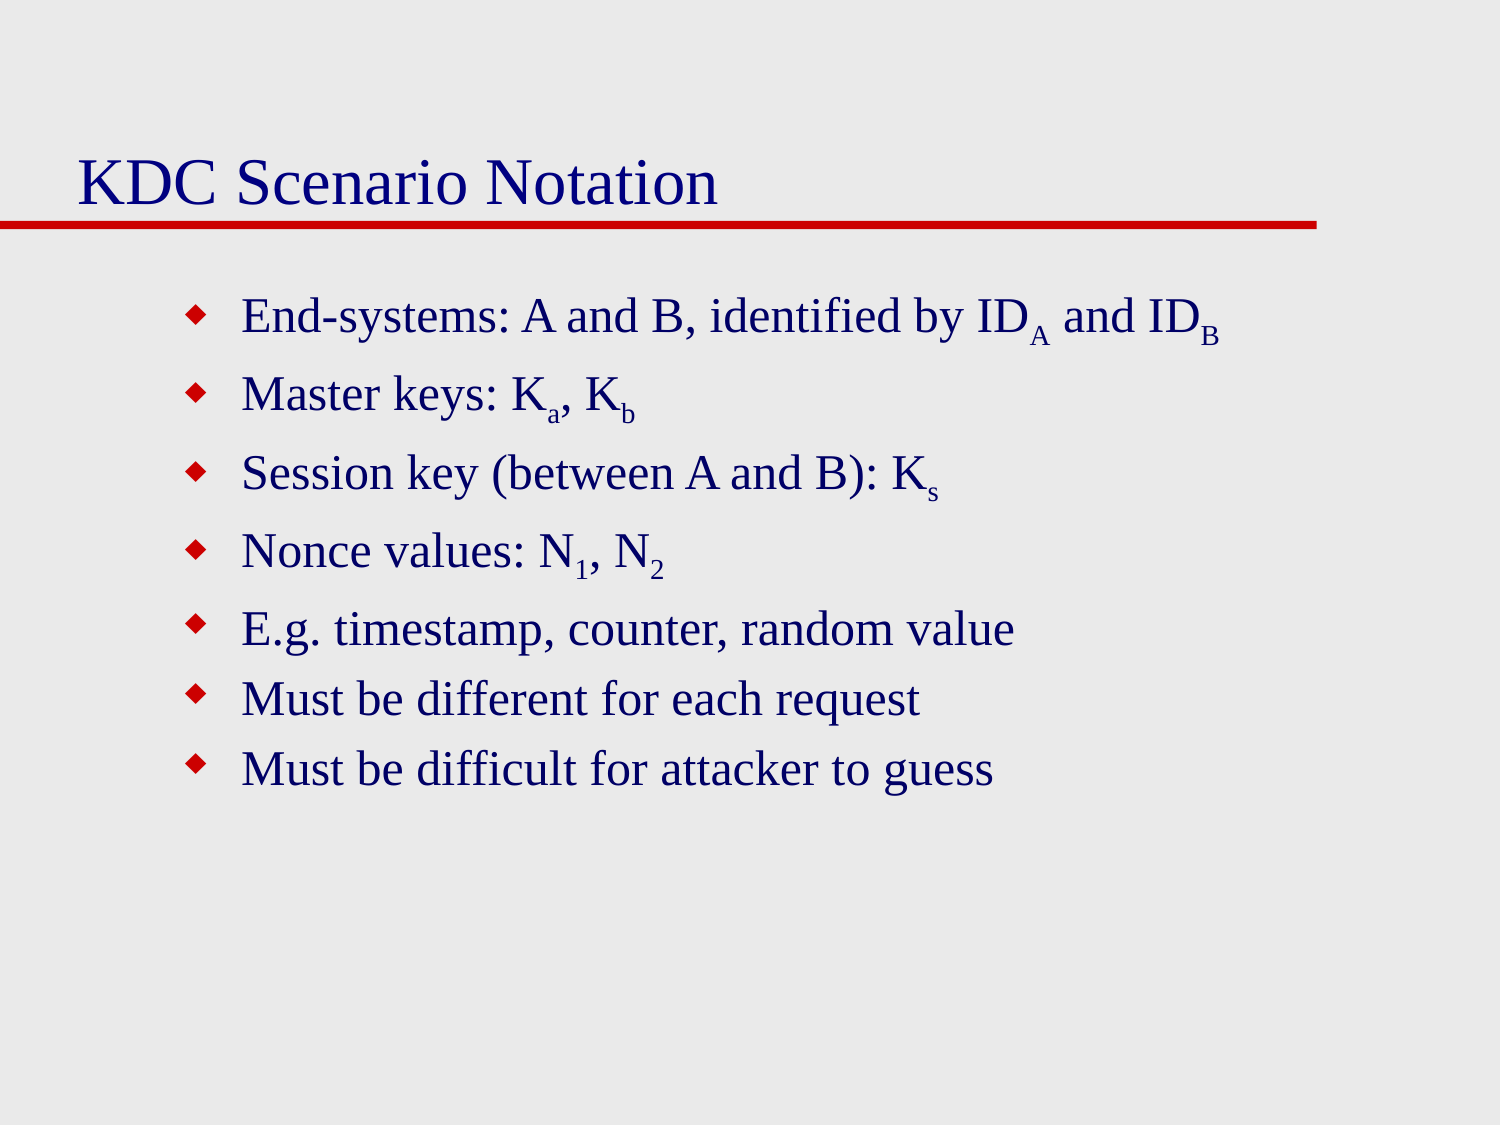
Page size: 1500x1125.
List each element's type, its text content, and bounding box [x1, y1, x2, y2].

title KDC Scenario Notation [62, 43, 1338, 226]
list End-systems: A and B, identified by IDA and IDB Master keys: Ka, Kb Session key (between A and B): Ks Nonce values: N1, N2 E.g. timestamp, counter, random value Must be different for each request Must be difficult for attacker to guess [169, 274, 1438, 951]
